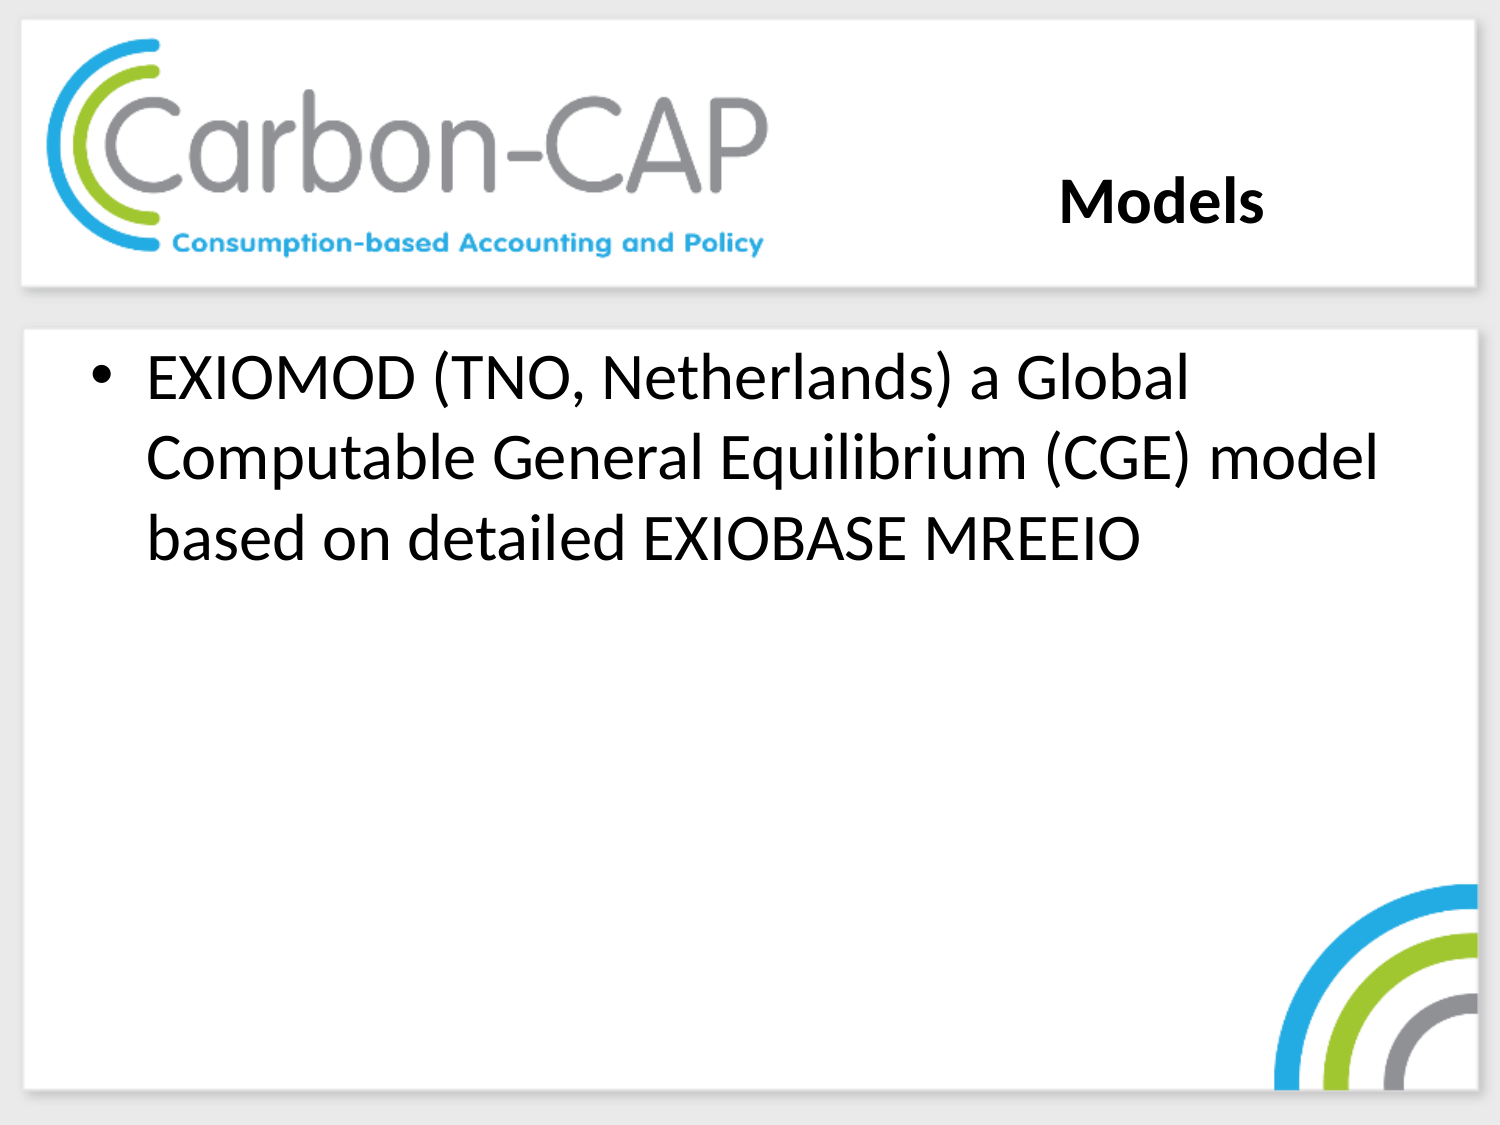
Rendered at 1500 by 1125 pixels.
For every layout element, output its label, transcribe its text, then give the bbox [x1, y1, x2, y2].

picture [0, 0, 1500, 1125]
text_box Models [1043, 148, 1281, 244]
list EXIOMOD (TNO, Netherlands) a Global Computable General Equilibrium (CGE) model based on detailed EXIOBASE MREEIO [75, 232, 1425, 924]
